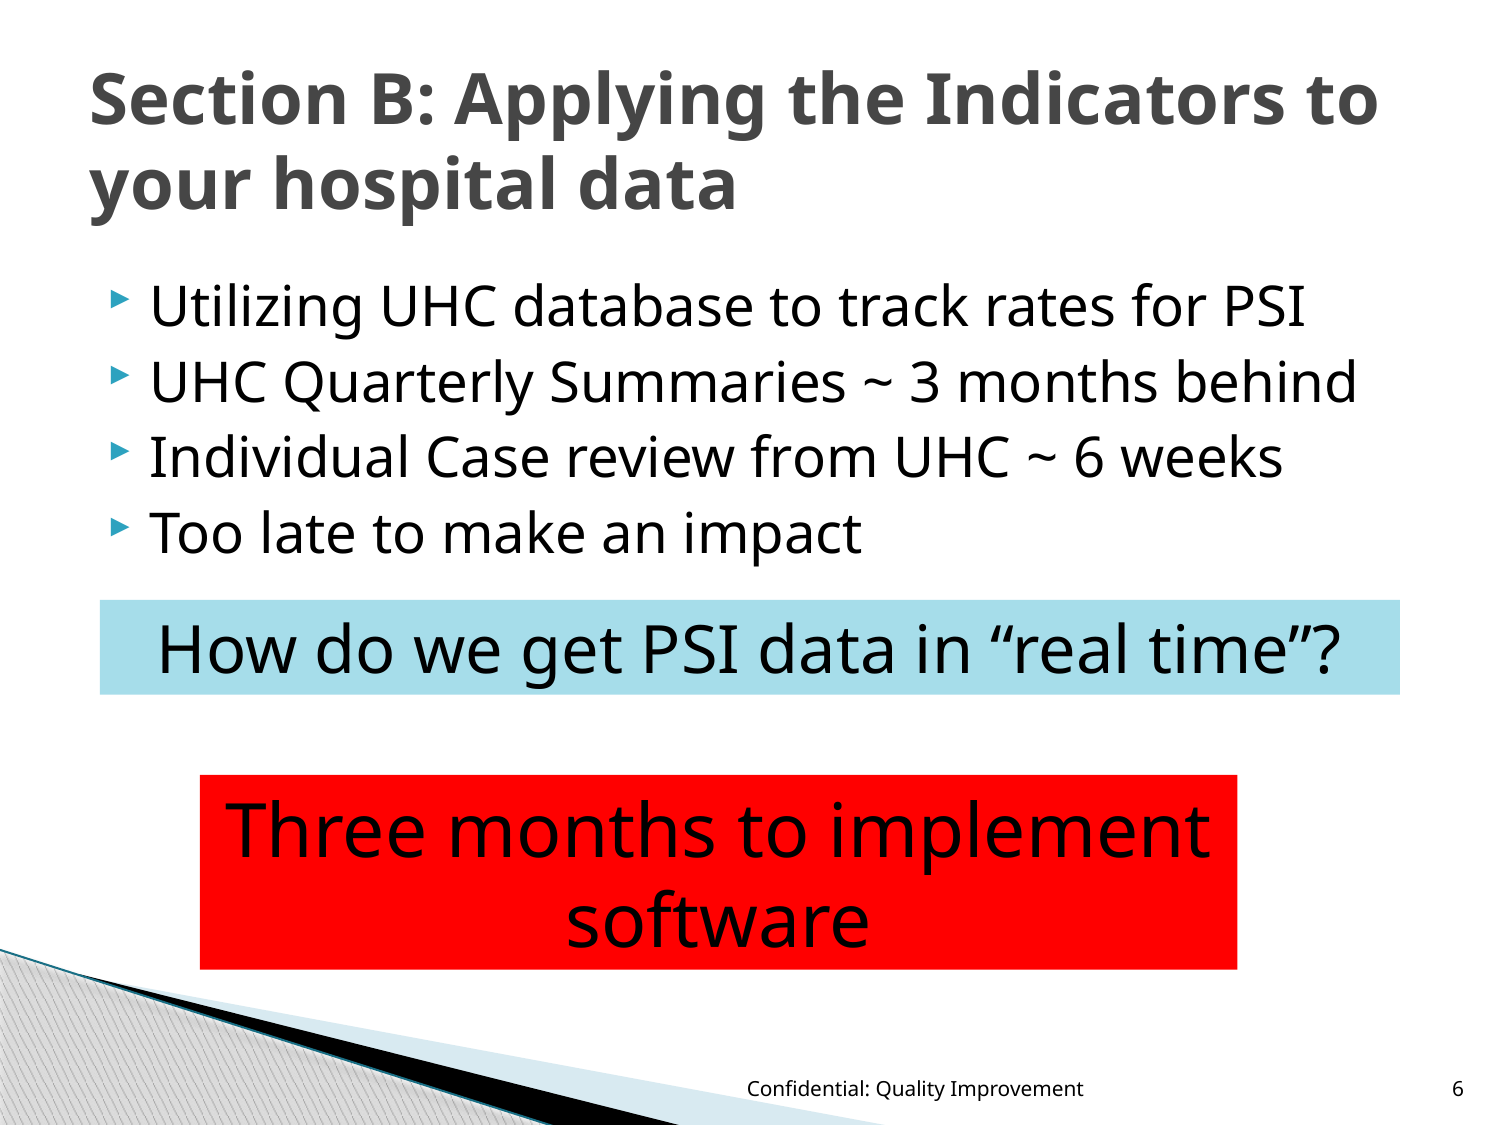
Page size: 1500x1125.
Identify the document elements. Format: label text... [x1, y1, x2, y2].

footer Confidential: Quality Improvement [718, 1051, 1105, 1112]
title Section B: Applying the Indicators to your hospital data [75, 45, 1425, 233]
text_box How do we get PSI data in “real time”? [99, 599, 1400, 695]
list Utilizing UHC database to track rates for PSI UHC Quarterly Summaries ~ 3 months behind Individual Case review from UHC ~ 6 weeks Too late to make an impact [75, 262, 1425, 713]
text_box Three months to implement software [199, 774, 1238, 970]
slide_number 6 [1418, 1051, 1479, 1112]
